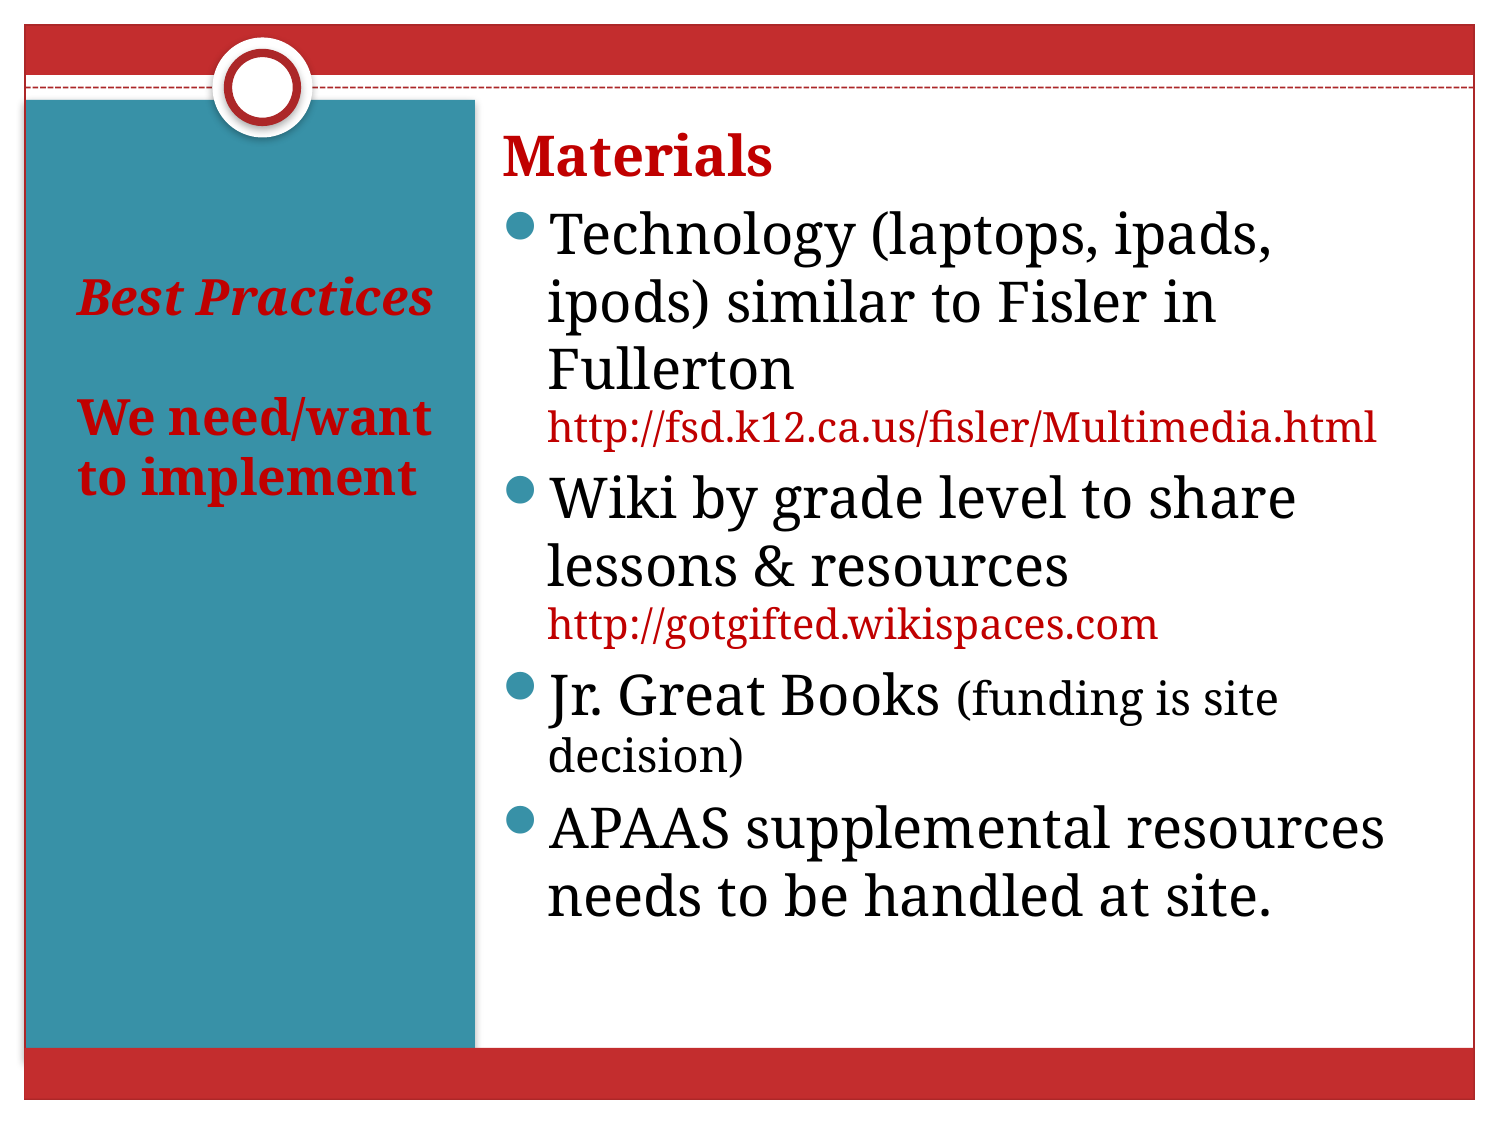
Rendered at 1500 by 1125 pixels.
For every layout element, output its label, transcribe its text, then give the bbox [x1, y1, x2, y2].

list Materials Technology (laptops, ipads, ipods) similar to Fisler in Fullerton http://fsd.k12.ca.us/fisler/Multimedia.html Wiki by grade level to share lessons & resources http://gotgifted.wikispaces.com Jr. Great Books (funding is site decision) APAAS supplemental resources needs to be handled at site. [487, 112, 1438, 1000]
title Best Practices We need/want to implement [62, 162, 450, 513]
